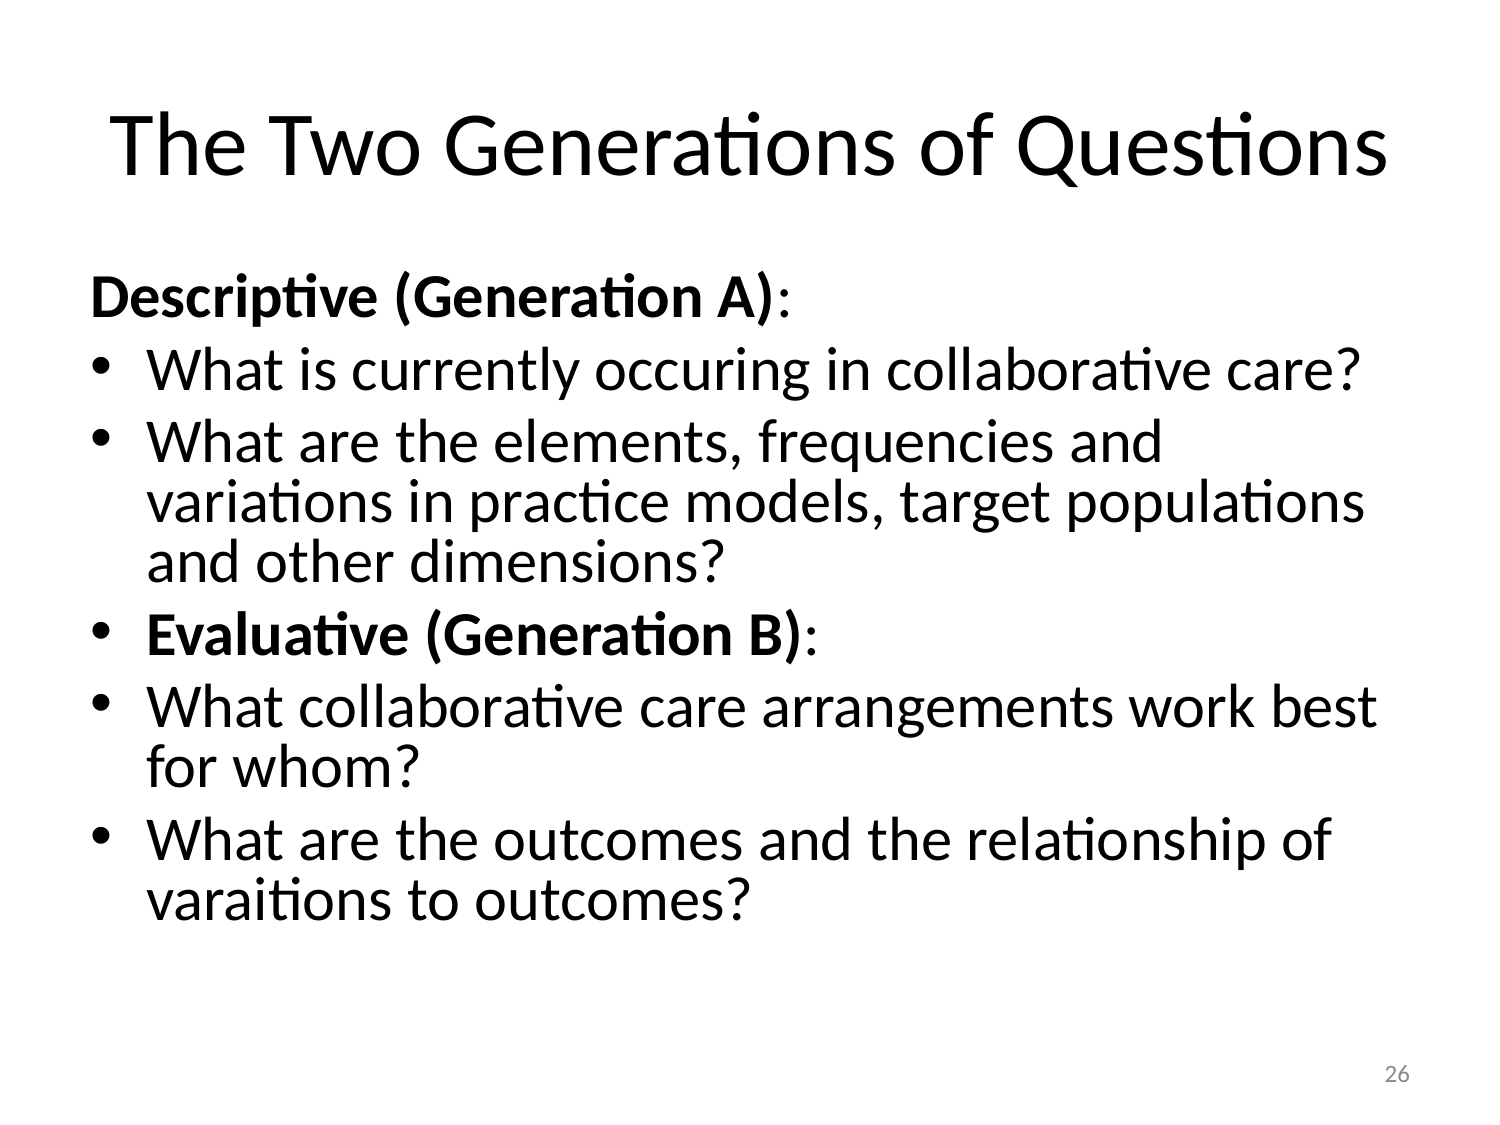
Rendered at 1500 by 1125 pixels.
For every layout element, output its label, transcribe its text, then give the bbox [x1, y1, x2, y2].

list Descriptive (Generation A): What is currently occuring in collaborative care? What are the elements, frequencies and variations in practice models, target populations and other dimensions? Evaluative (Generation B): What collaborative care arrangements work best for whom? What are the outcomes and the relationship of varaitions to outcomes? [74, 262, 1426, 1006]
slide_number 26 [1074, 1042, 1425, 1103]
title The Two Generations of Questions [74, 44, 1426, 233]
